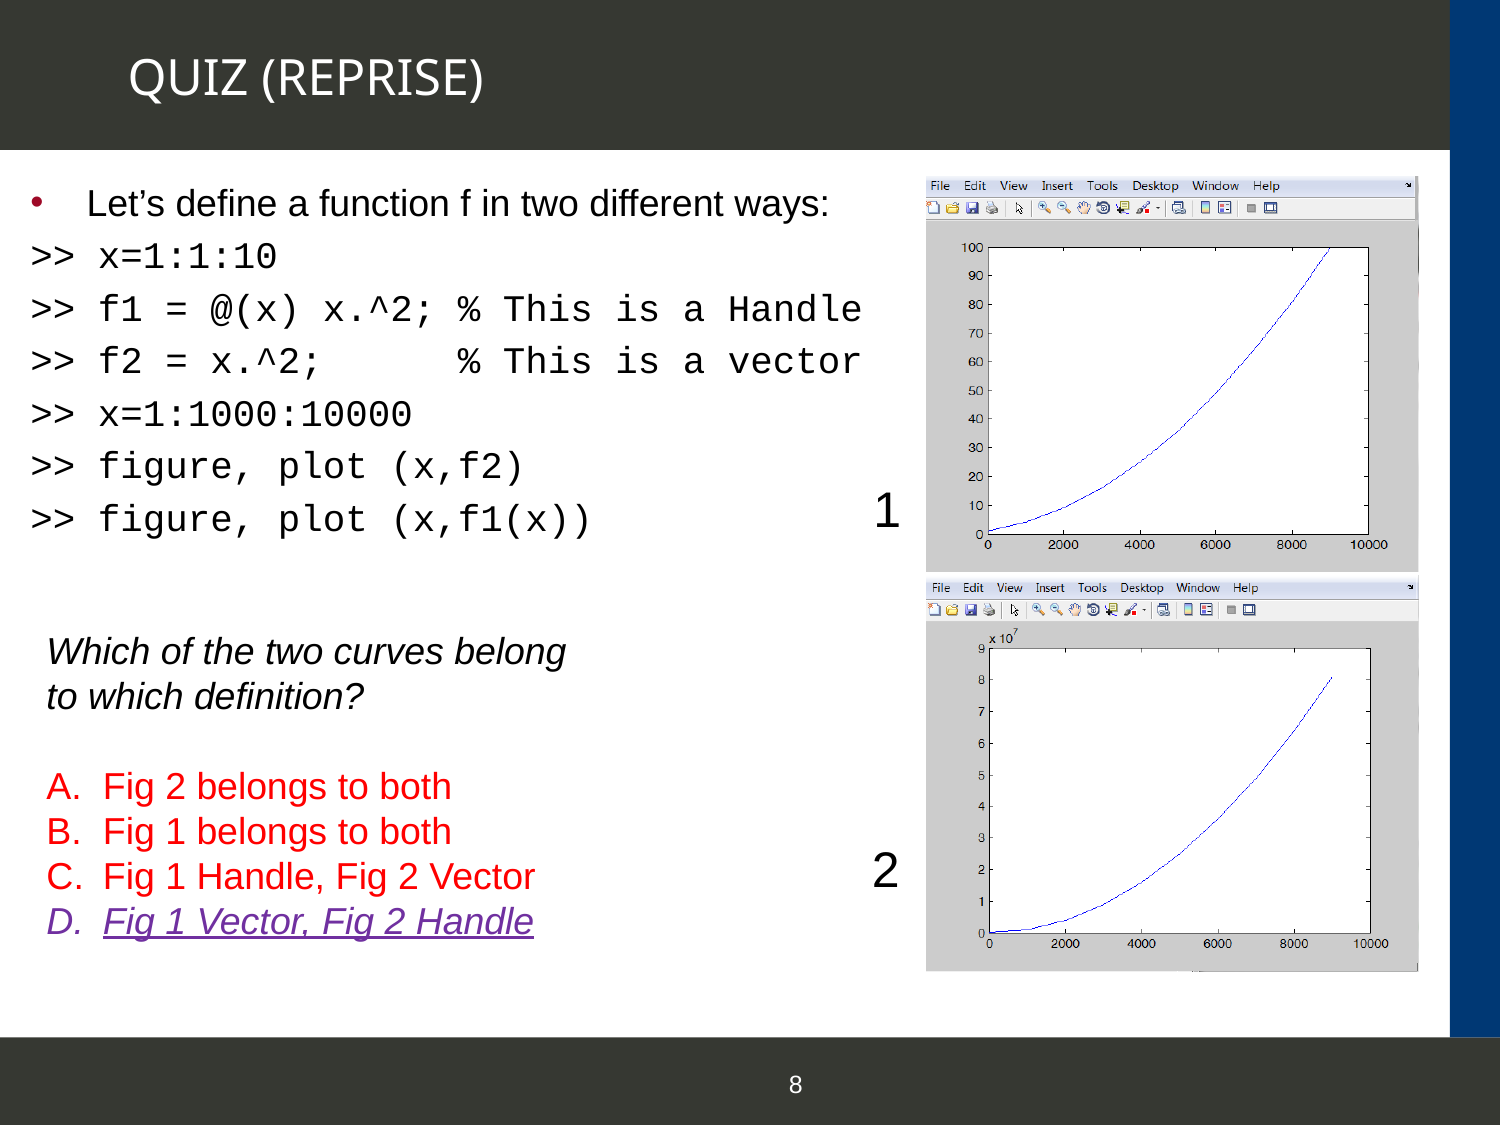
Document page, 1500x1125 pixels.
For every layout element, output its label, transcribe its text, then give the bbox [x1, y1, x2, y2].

text_box 1 [858, 469, 917, 545]
picture [926, 575, 1419, 973]
list Let’s define a function f in two different ways: >> x=1:1:10 >> f1 = @(x) x.^2; % This is a Handle >> f2 = x.^2; % This is a vector >> x=1:1000:10000 >> figure, plot (x,f2) >> figure, plot (x,f1(x)) [15, 171, 1443, 636]
title QUIZ (REPRISE) [112, 37, 1450, 138]
text_box Which of the two curves belong to which definition? Fig 2 belongs to both Fig 1 belongs to both Fig 1 Handle, Fig 2 Vector Fig 1 Vector, Fig 2 Handle [31, 619, 746, 995]
text_box 2 [857, 830, 915, 906]
picture [926, 176, 1419, 573]
